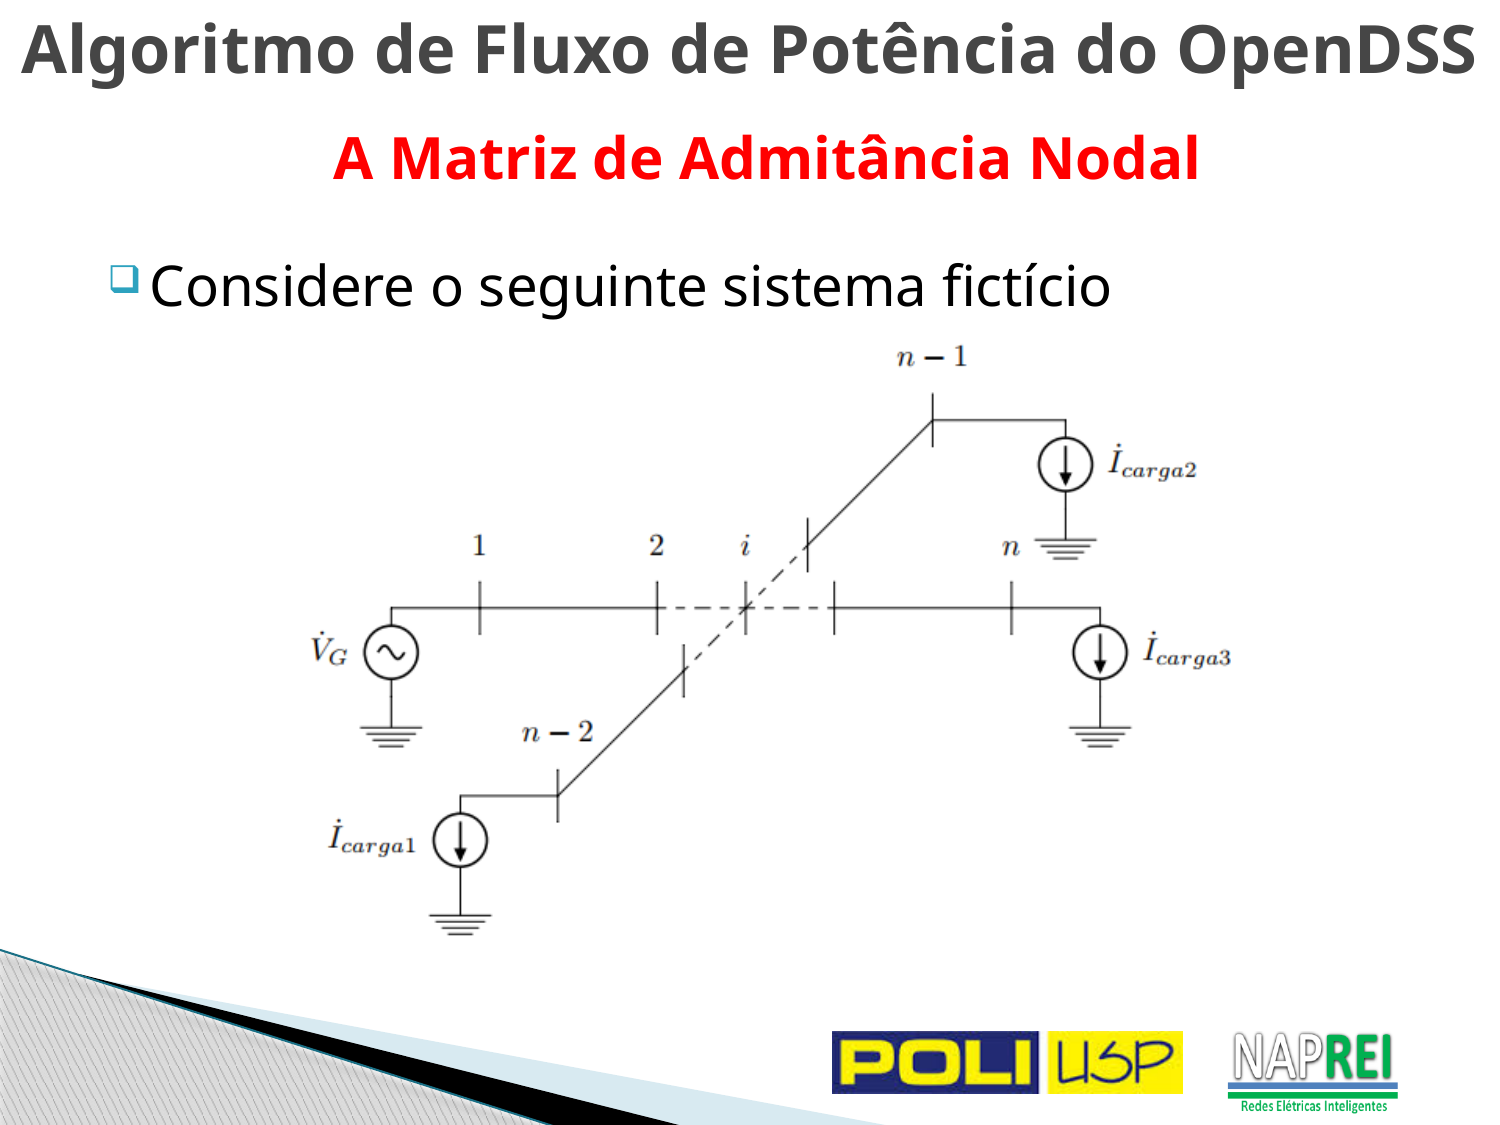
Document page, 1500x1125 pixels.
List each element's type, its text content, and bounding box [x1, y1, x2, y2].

text_box Algoritmo de Fluxo de Potência do OpenDSS [0, 0, 1500, 114]
picture [1222, 1031, 1399, 1114]
picture [279, 337, 1256, 948]
text_box A Matriz de Admitância Nodal [17, 114, 1500, 199]
picture [832, 1031, 1183, 1094]
list Considere o seguinte sistema fictício [75, 243, 1425, 986]
